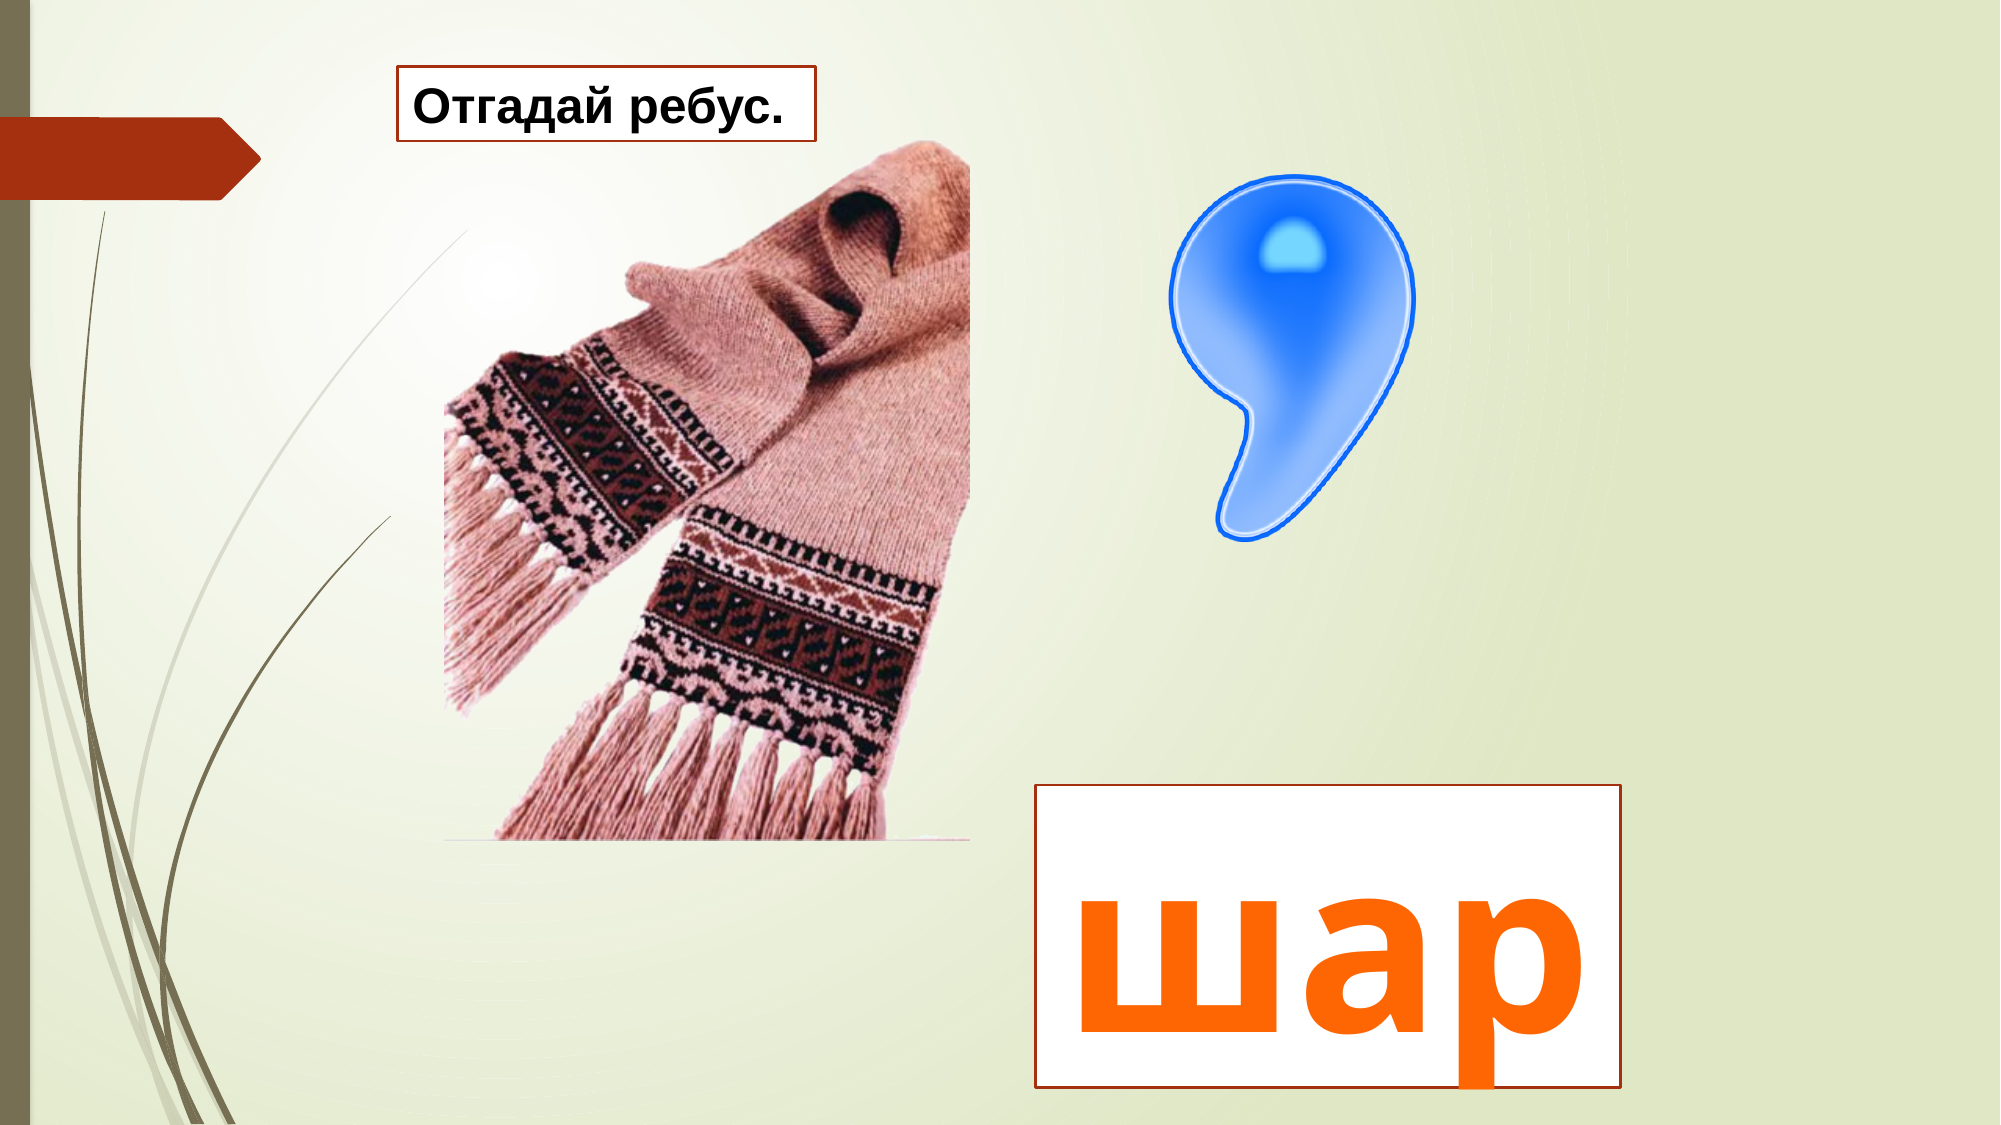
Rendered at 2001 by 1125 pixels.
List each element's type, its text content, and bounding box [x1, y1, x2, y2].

picture [1140, 149, 1446, 568]
text_box Отгадай ребус. [396, 65, 817, 142]
picture [444, 136, 970, 841]
text_box шар [1034, 784, 1622, 1089]
